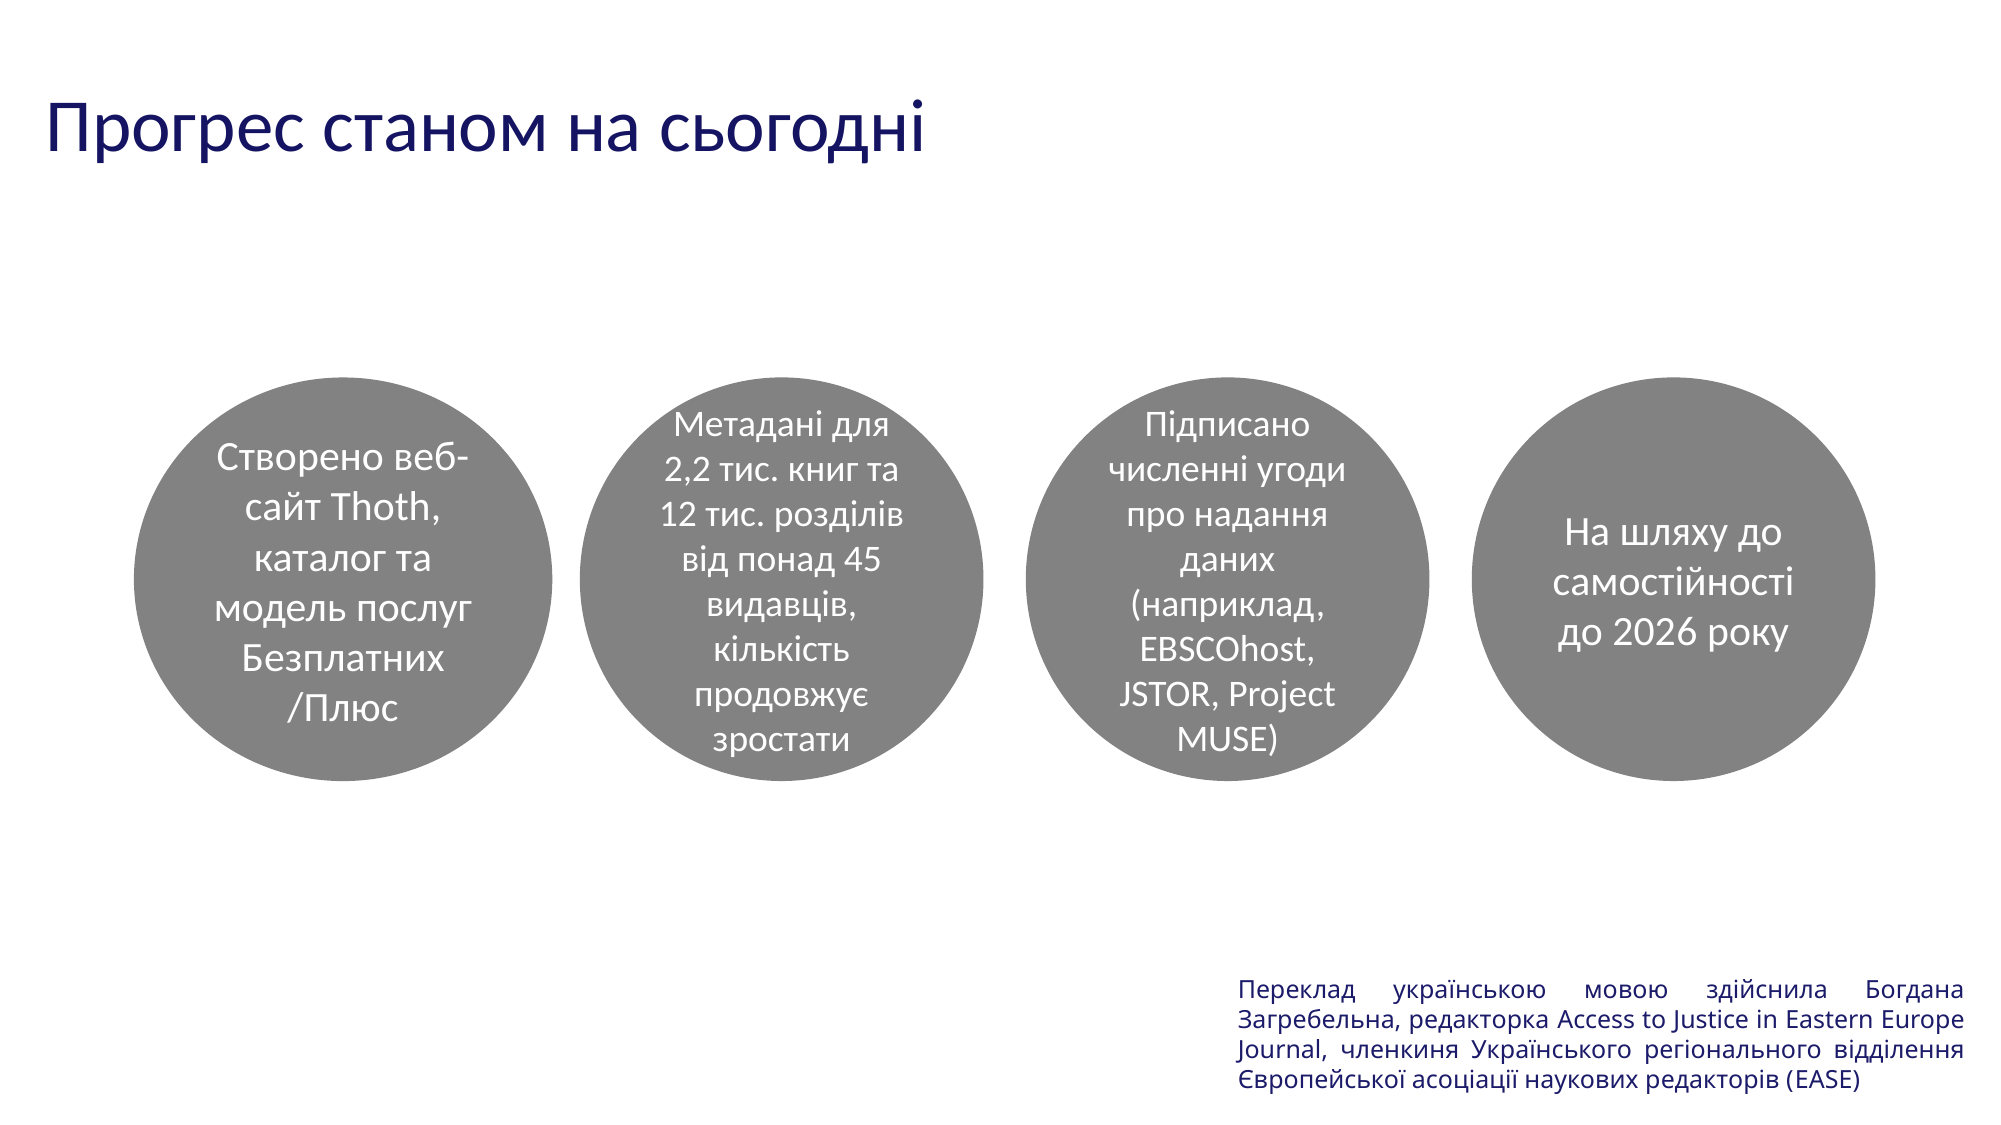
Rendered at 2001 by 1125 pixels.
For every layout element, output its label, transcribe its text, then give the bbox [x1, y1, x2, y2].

text_box Підписано численні угоди про надання даних (наприклад, EBSCOhost, JSTOR, Project MUSE) [1035, 386, 1421, 772]
text_box На шляху до самостійності до 2026 року [1481, 386, 1867, 772]
text_box Метадані для 2,2 тис. книг та 12 тис. розділів від понад 45 видавців, кількість продовжує зростати [589, 386, 975, 772]
text_box Створено веб-сайт Thoth, каталог та модель послуг Безплатних /Плюс [143, 386, 543, 772]
text_box Переклад українською мовою здійснила Богдана Загребельна, редакторка Access to Justice in Eastern Europe Journal, членкиня Українського регіонального відділення Європейської асоціації наукових редакторів (EASE) [1223, 966, 1981, 1125]
text_box Прогрес станом на сьогодні [28, 68, 943, 174]
